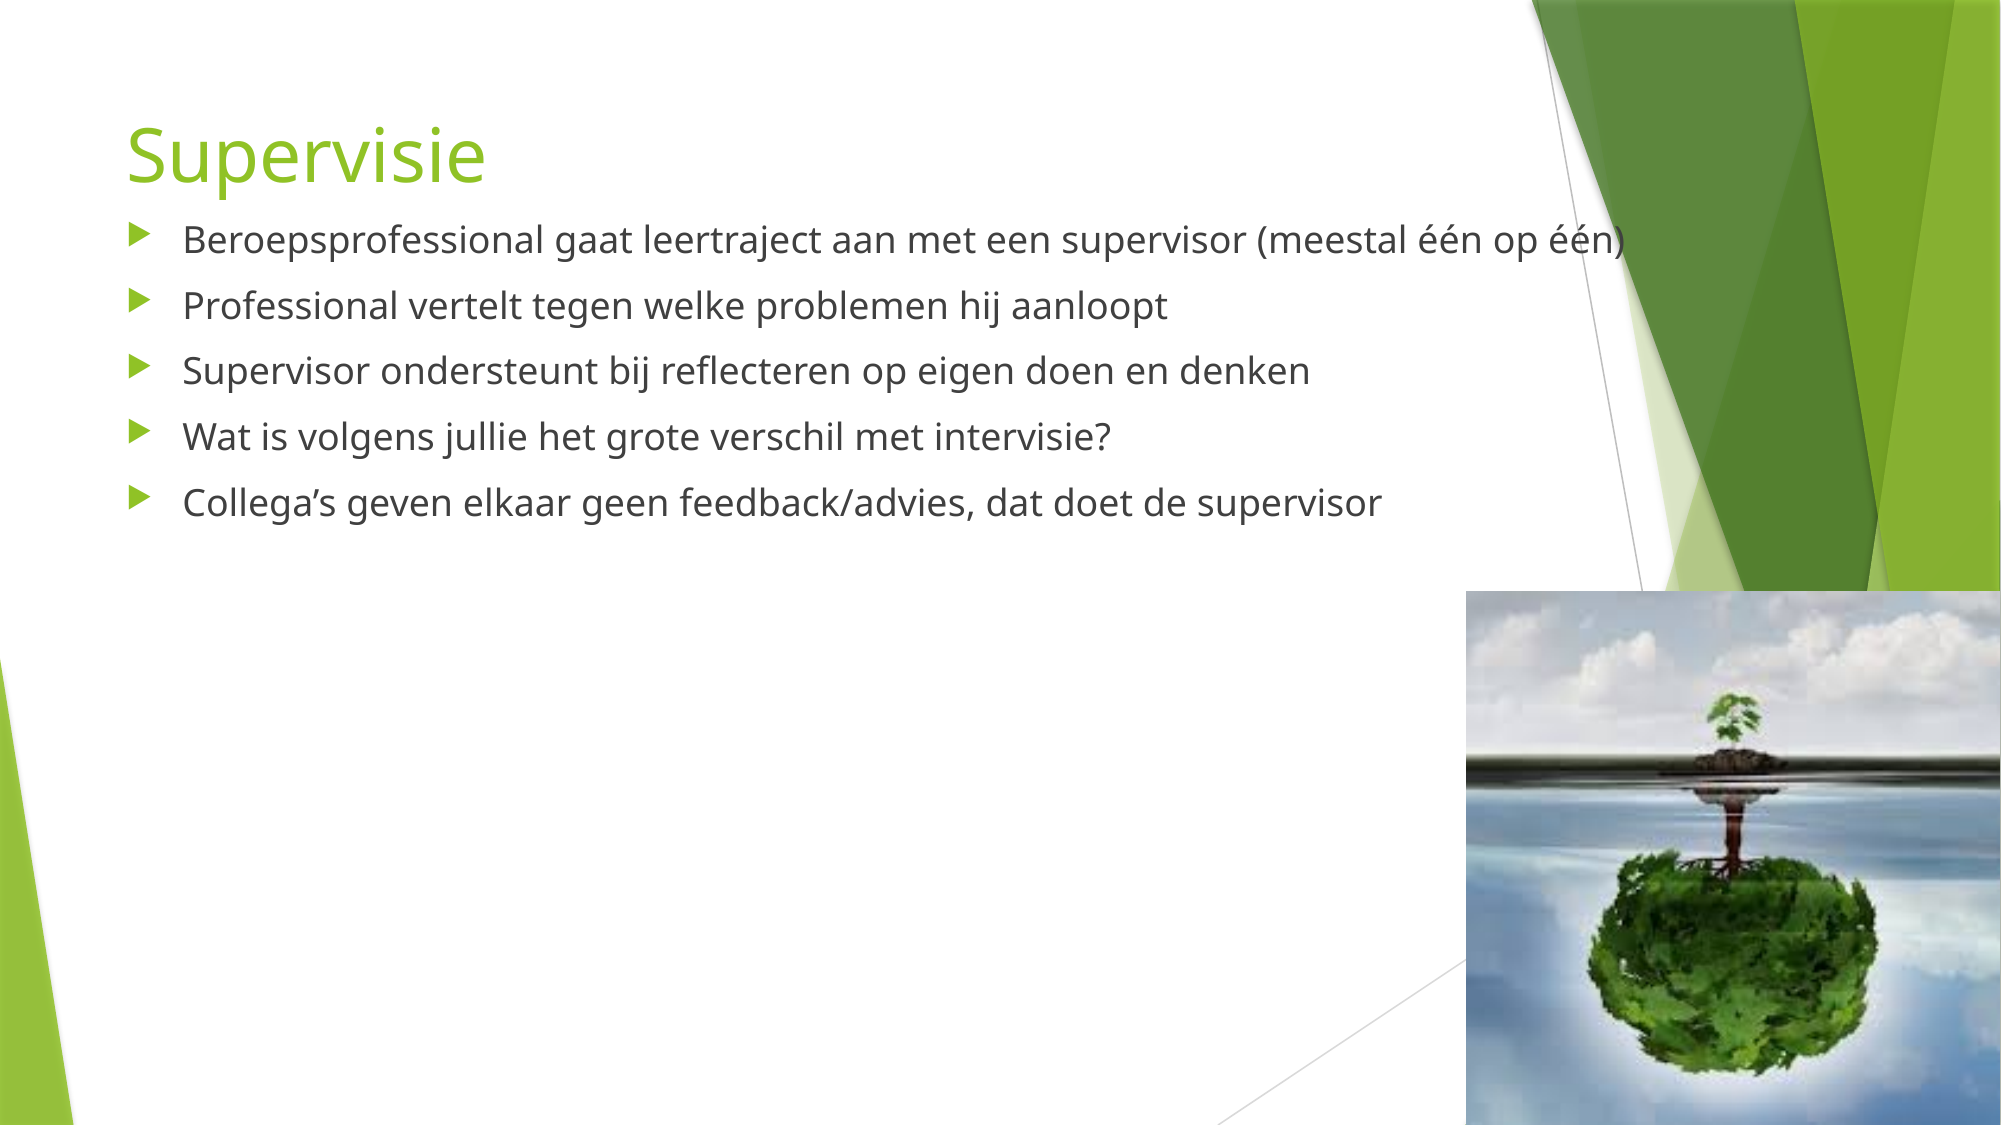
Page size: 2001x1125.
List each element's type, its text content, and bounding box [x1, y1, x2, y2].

list Beroepsprofessional gaat leertraject aan met een supervisor (meestal één op één) Professional vertelt tegen welke problemen hij aanloopt Supervisor ondersteunt bij reflecteren op eigen doen en denken Wat is volgens jullie het grote verschil met intervisie? Collega’s geven elkaar geen feedback/advies, dat doet de supervisor [111, 208, 1657, 845]
title Supervisie [111, 99, 1522, 208]
picture [1465, 590, 2000, 1125]
